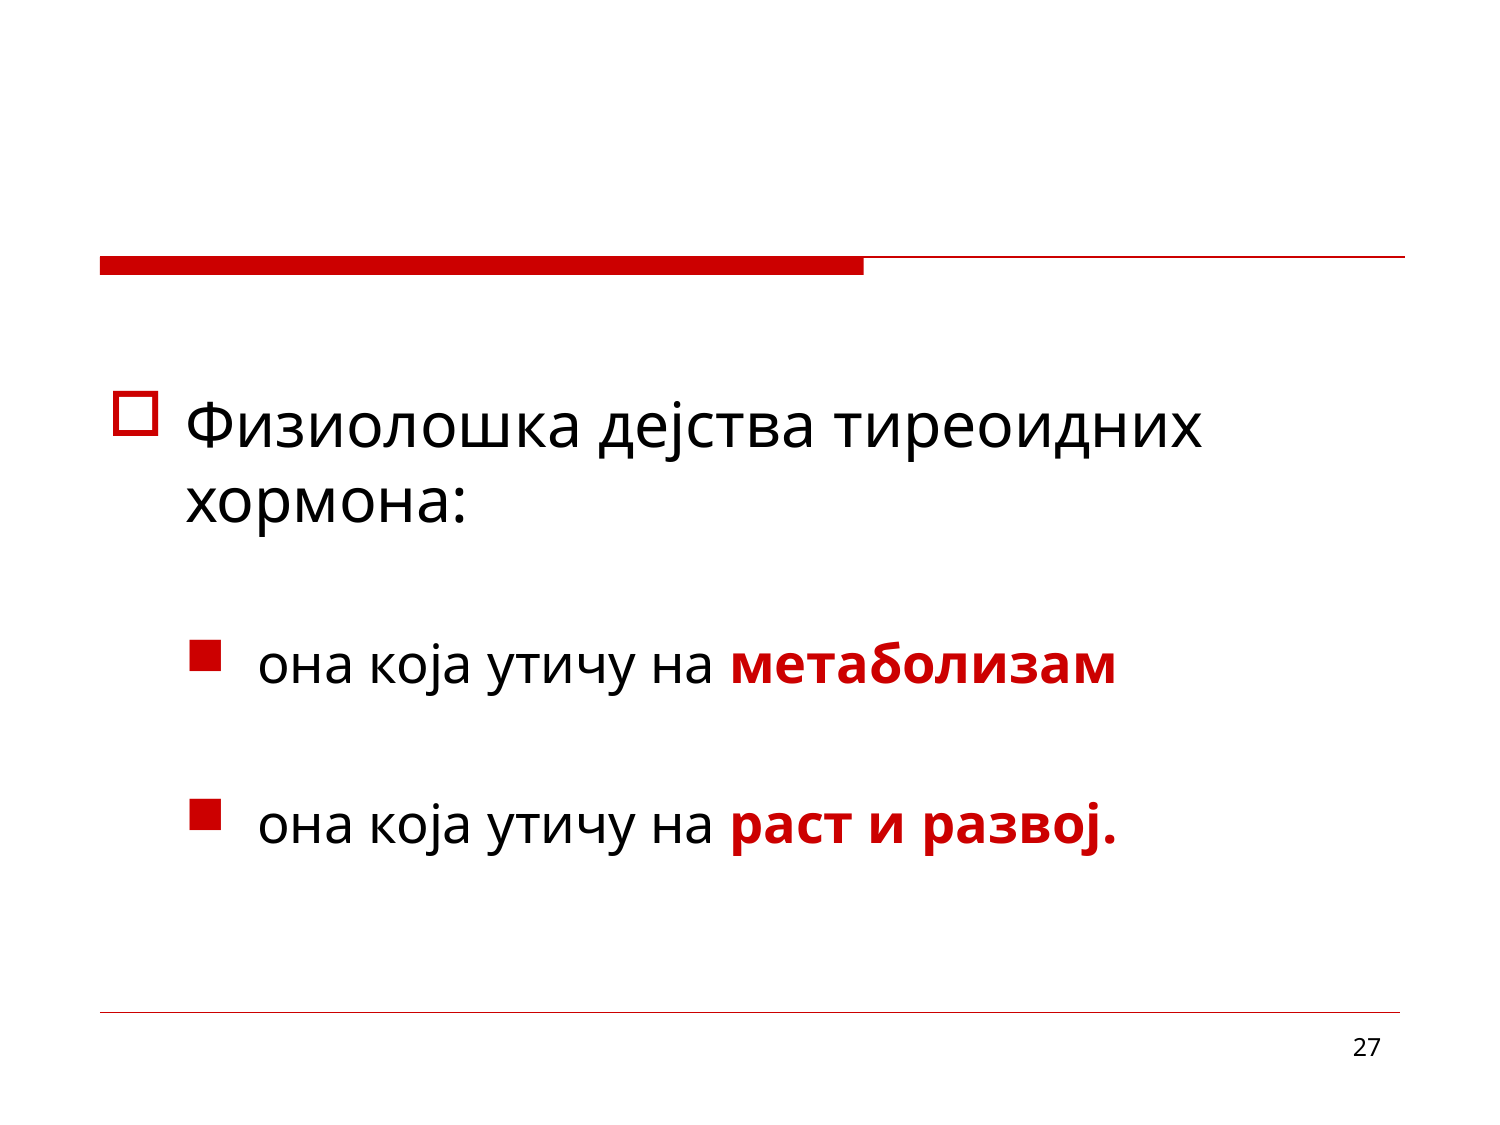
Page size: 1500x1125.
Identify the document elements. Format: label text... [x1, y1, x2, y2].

slide_number 27 [1348, 1029, 1390, 1125]
text_box Физиолошка дејства тиреоидних хормона: она која утичу на метаболизам она која утичу на раст и развој. [105, 382, 1257, 855]
